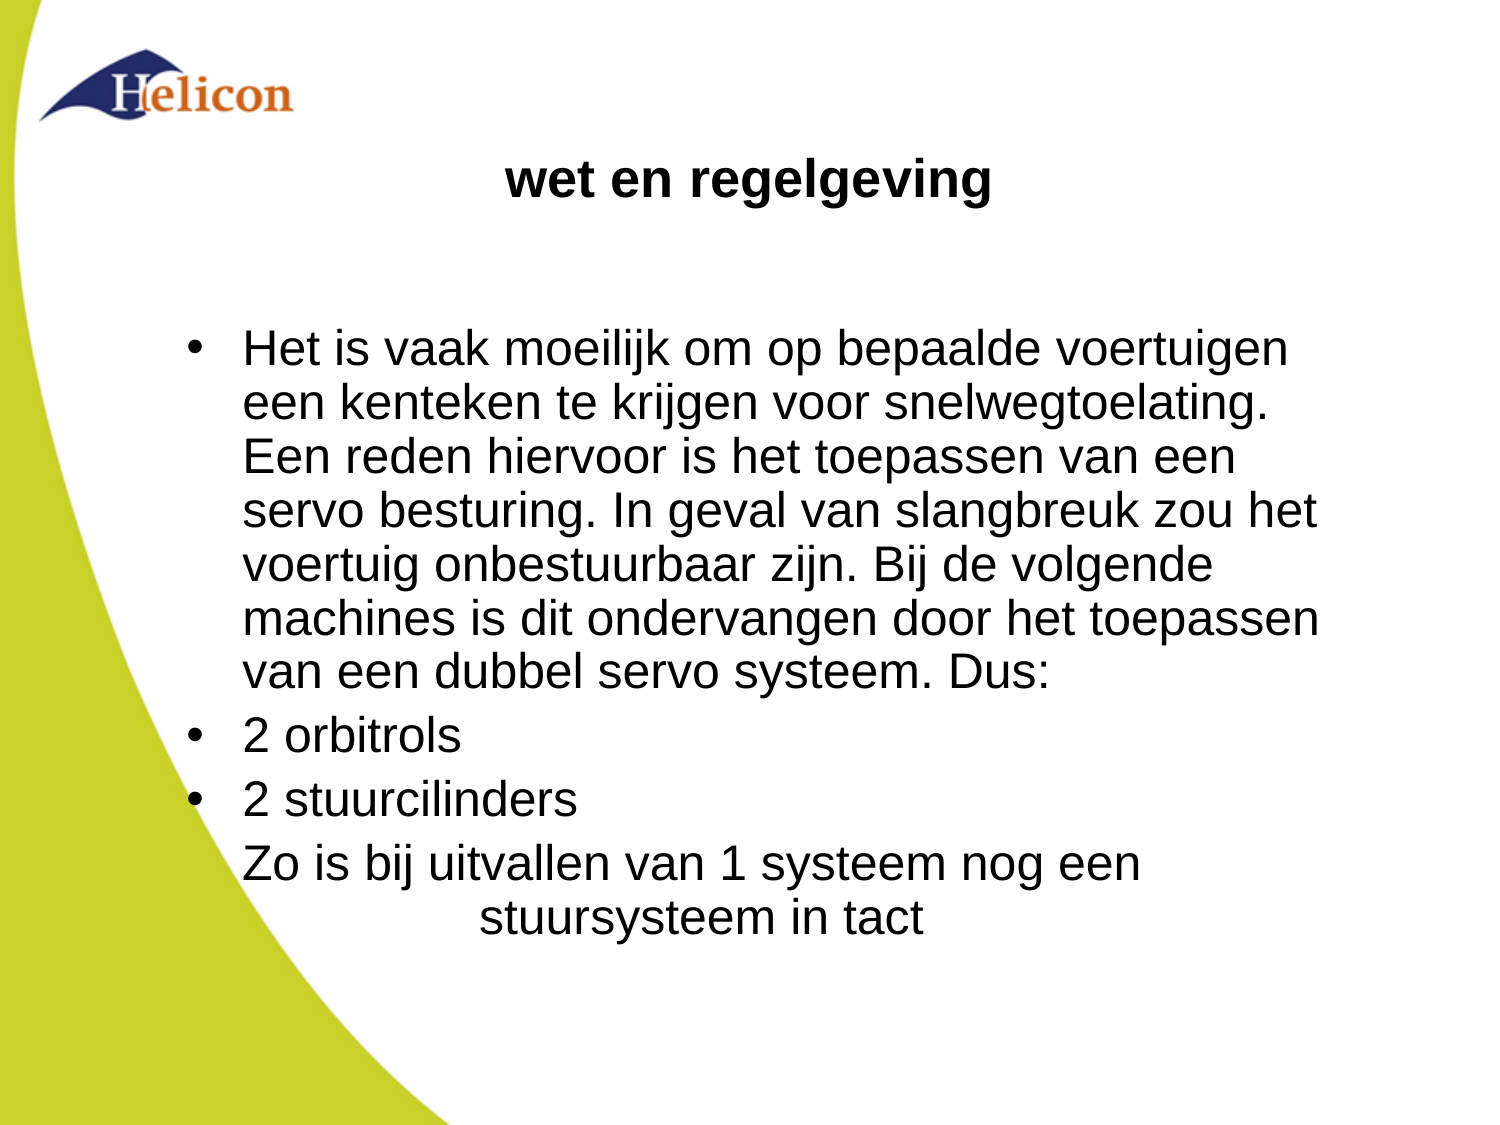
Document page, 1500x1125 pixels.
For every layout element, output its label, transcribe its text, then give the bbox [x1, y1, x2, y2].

picture [0, 0, 1500, 1125]
title wet en regelgeving [75, 45, 1425, 233]
list Het is vaak moeilijk om op bepaalde voertuigen een kenteken te krijgen voor snelwegtoelating. Een reden hiervoor is het toepassen van een servo besturing. In geval van slangbreuk zou het voertuig onbestuurbaar zijn. Bij de volgende machines is dit ondervangen door het toepassen van een dubbel servo systeem. Dus: 2 orbitrols 2 stuurcilinders Zo is bij uitvallen van 1 systeem nog een stuursysteem in tact [171, 314, 1376, 1005]
